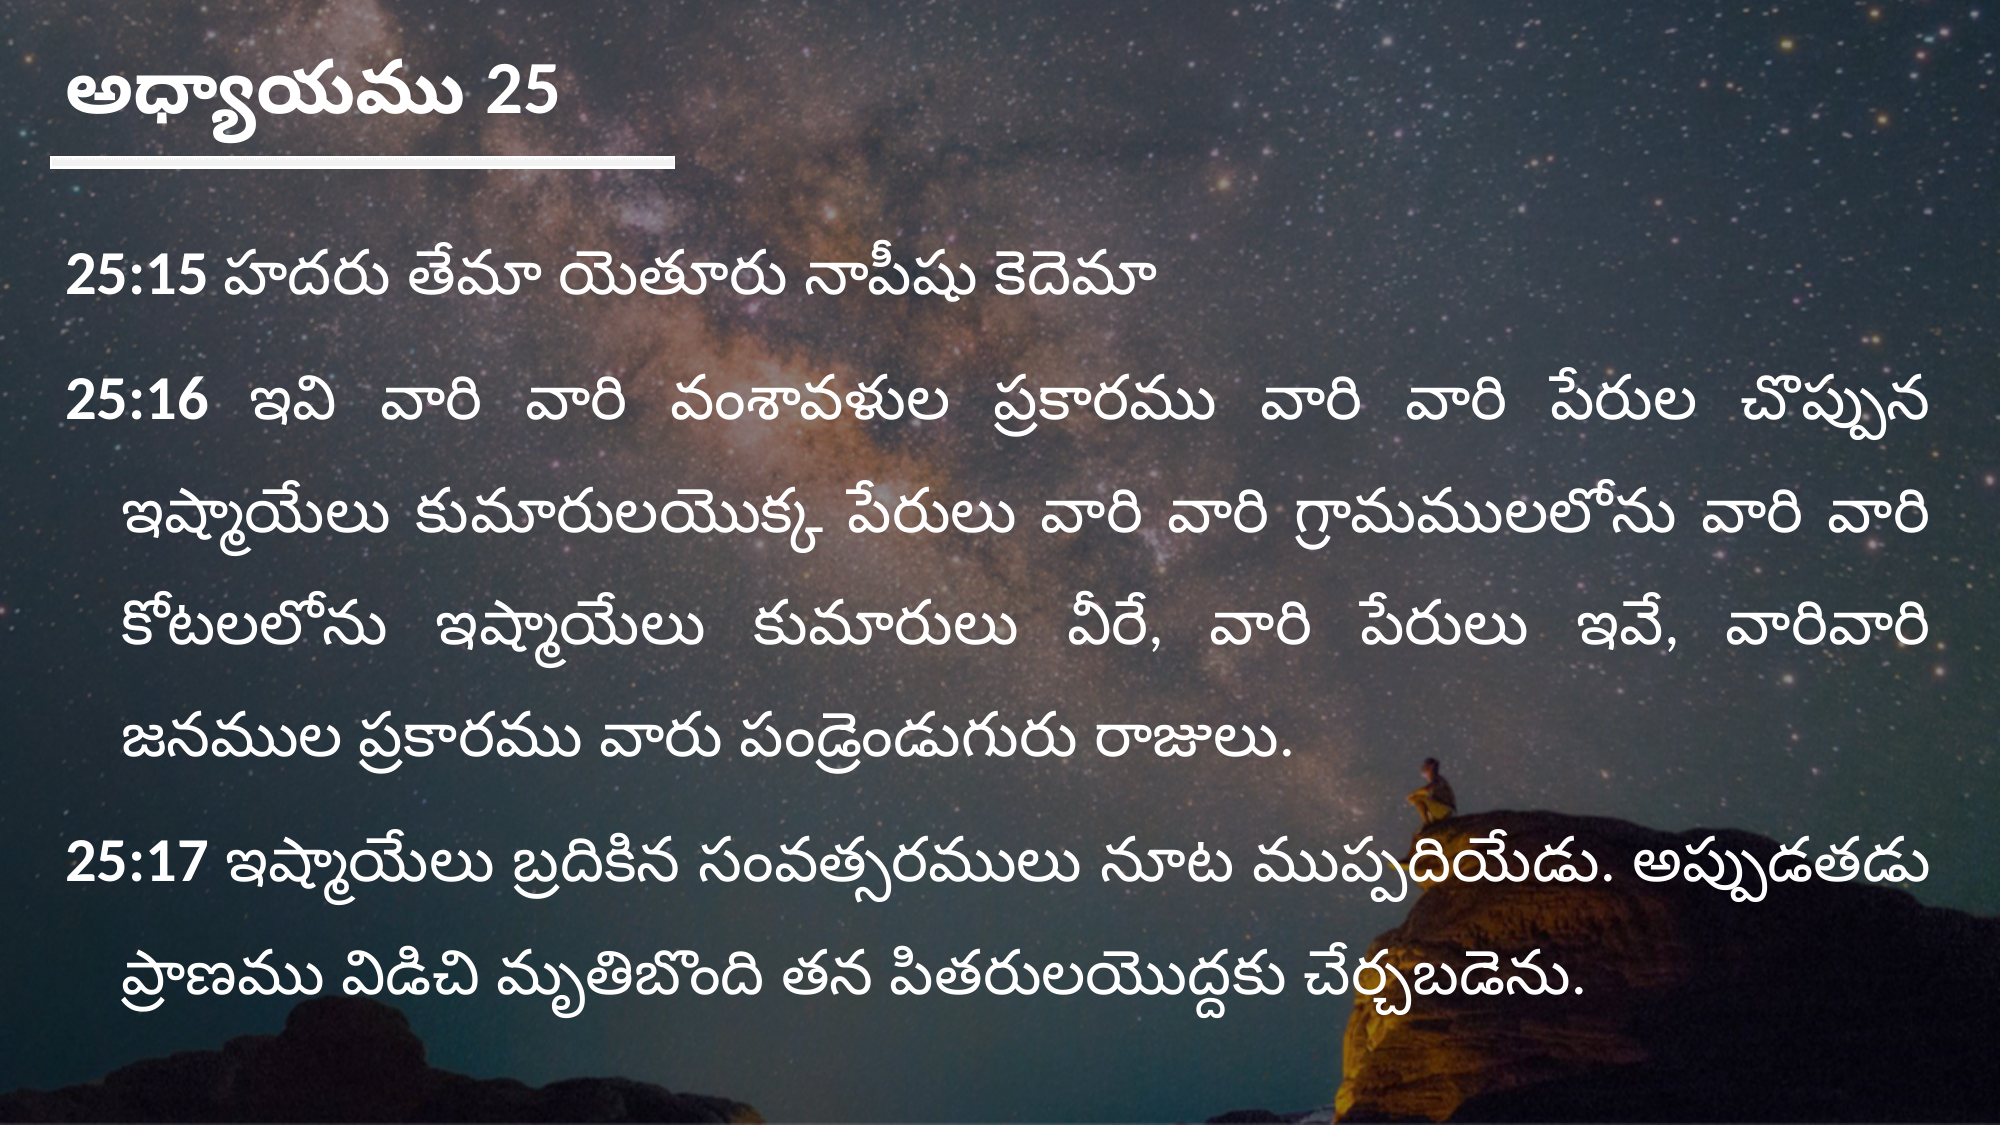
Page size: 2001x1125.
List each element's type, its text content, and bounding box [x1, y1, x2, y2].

list 25:15 హదరు తేమా యెతూరు నాపీషు కెదెమా 25:16 ఇవి వారి వారి వంశావళుల ప్రకారము వారి వారి పేరుల చొప్పున ఇష్మాయేలు కుమారులయొక్క పేరులు వారి వారి గ్రామములలోను వారి వారి కోటలలోను ఇష్మాయేలు కుమారులు వీరే, వారి పేరులు ఇవే, వారివారి జనముల ప్రకారము వారు పండ్రెండుగురు రాజులు. 25:17 ఇష్మాయేలు బ్రదికిన సంవత్సరములు నూట ముప్పదియేడు. అప్పుడతడు ప్రాణము విడిచి మృతిబొంది తన పితరులయొద్దకు చేర్చబడెను. [50, 187, 1946, 1063]
title అధ్యాయము 25 [50, 0, 1925, 167]
picture [0, 0, 2000, 1125]
